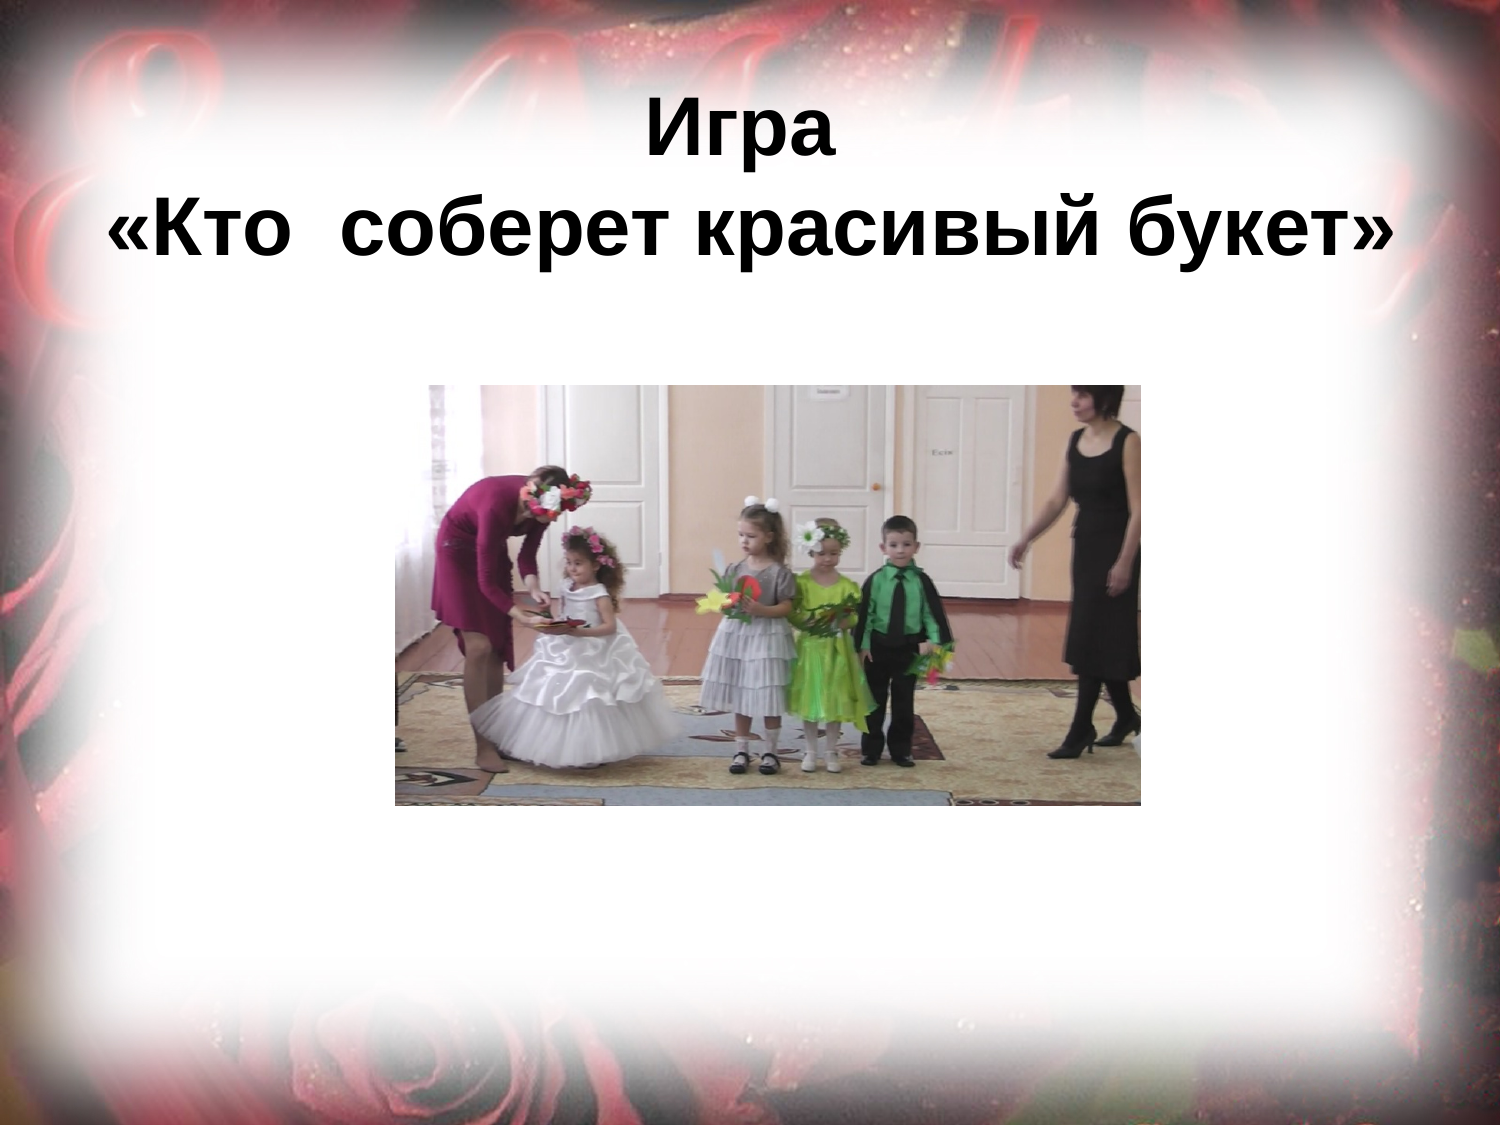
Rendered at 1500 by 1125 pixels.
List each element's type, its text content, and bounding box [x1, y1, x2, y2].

title Игра «Кто соберет красивый букет» [76, 77, 1428, 266]
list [395, 385, 1141, 806]
picture [0, 0, 1500, 1125]
